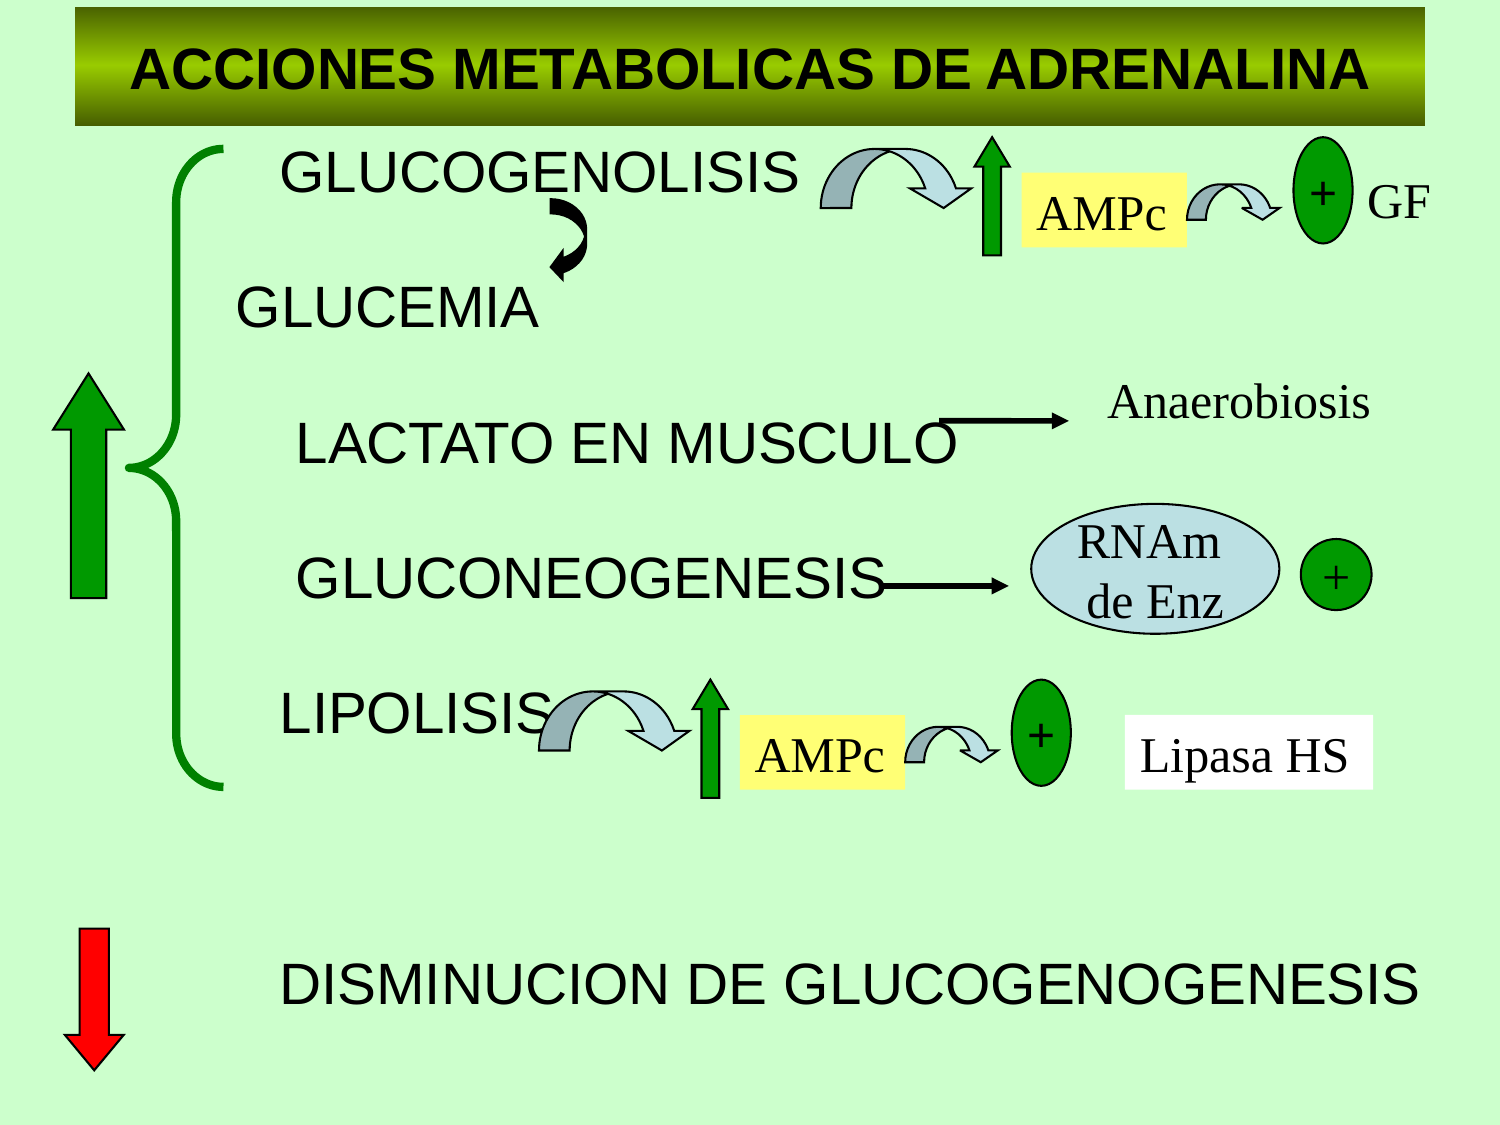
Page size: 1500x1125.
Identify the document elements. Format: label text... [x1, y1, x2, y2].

text_box [550, 199, 587, 280]
text_box RNAm de Enz [1031, 503, 1280, 634]
text_box + [1300, 538, 1372, 611]
list GLUCOGENOLISIS GLUCEMIA LACTATO EN MUSCULO GLUCONEOGENESIS LIPOLISIS DISMINUCION DE GLUCOGENOGENESIS [58, 140, 1485, 1095]
text_box [64, 928, 124, 1071]
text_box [820, 136, 1353, 256]
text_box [538, 679, 1072, 799]
text_box Anaerobiosis [1092, 361, 1412, 437]
title ACCIONES METABOLICAS DE ADRENALINA [74, 6, 1426, 126]
text_box [878, 579, 1009, 593]
text_box [128, 148, 224, 787]
text_box [939, 414, 1069, 428]
text_box [53, 373, 124, 599]
text_box Lipasa HS [1124, 714, 1374, 790]
text_box GF [1358, 160, 1459, 236]
